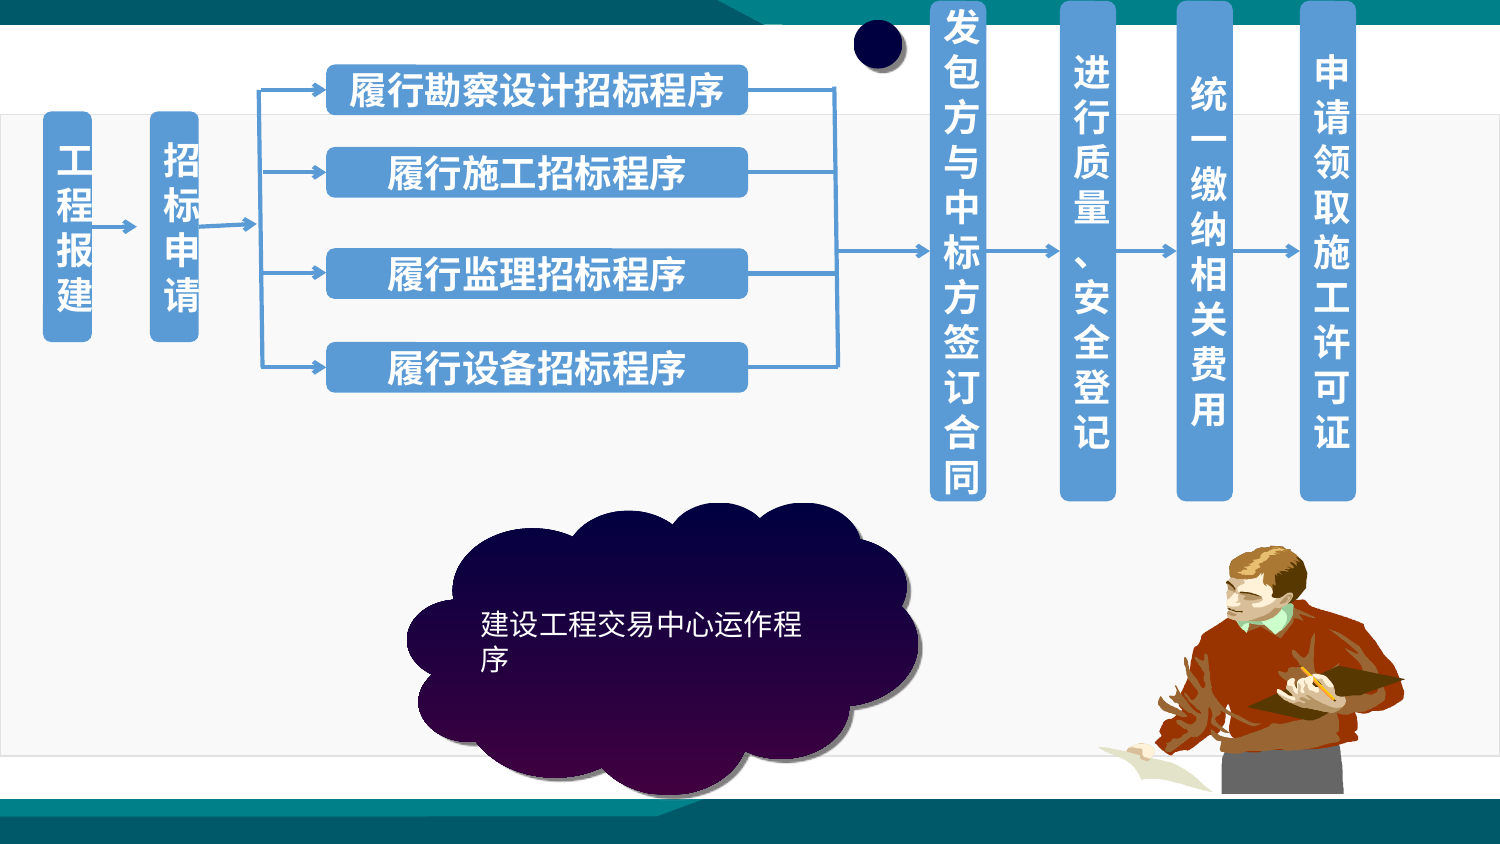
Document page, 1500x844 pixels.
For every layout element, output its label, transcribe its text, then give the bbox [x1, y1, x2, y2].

text_box 进行质量、安全登记 [1058, 0, 1118, 503]
text_box 招标申请 [148, 110, 200, 344]
text_box 统一缴纳相关费用 [1175, 0, 1234, 503]
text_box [198, 223, 257, 227]
text_box 申请领取施工许可证 [1298, 0, 1358, 503]
text_box 履行施工招标程序 [325, 145, 750, 199]
text_box 建设工程交易中心运作程序 [406, 502, 919, 796]
text_box 建设工程交易中心运作程序 [853, 19, 903, 69]
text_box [1097, 545, 1406, 794]
text_box 履行监理招标程序 [325, 247, 750, 300]
text_box 发包方与中标方签订合同 [928, 0, 988, 503]
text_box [834, 274, 839, 367]
text_box 履行勘察设计招标程序 [325, 63, 750, 117]
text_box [834, 86, 839, 273]
text_box 履行设备招标程序 [325, 340, 750, 394]
text_box 工程报建 [41, 110, 93, 344]
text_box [258, 89, 263, 368]
